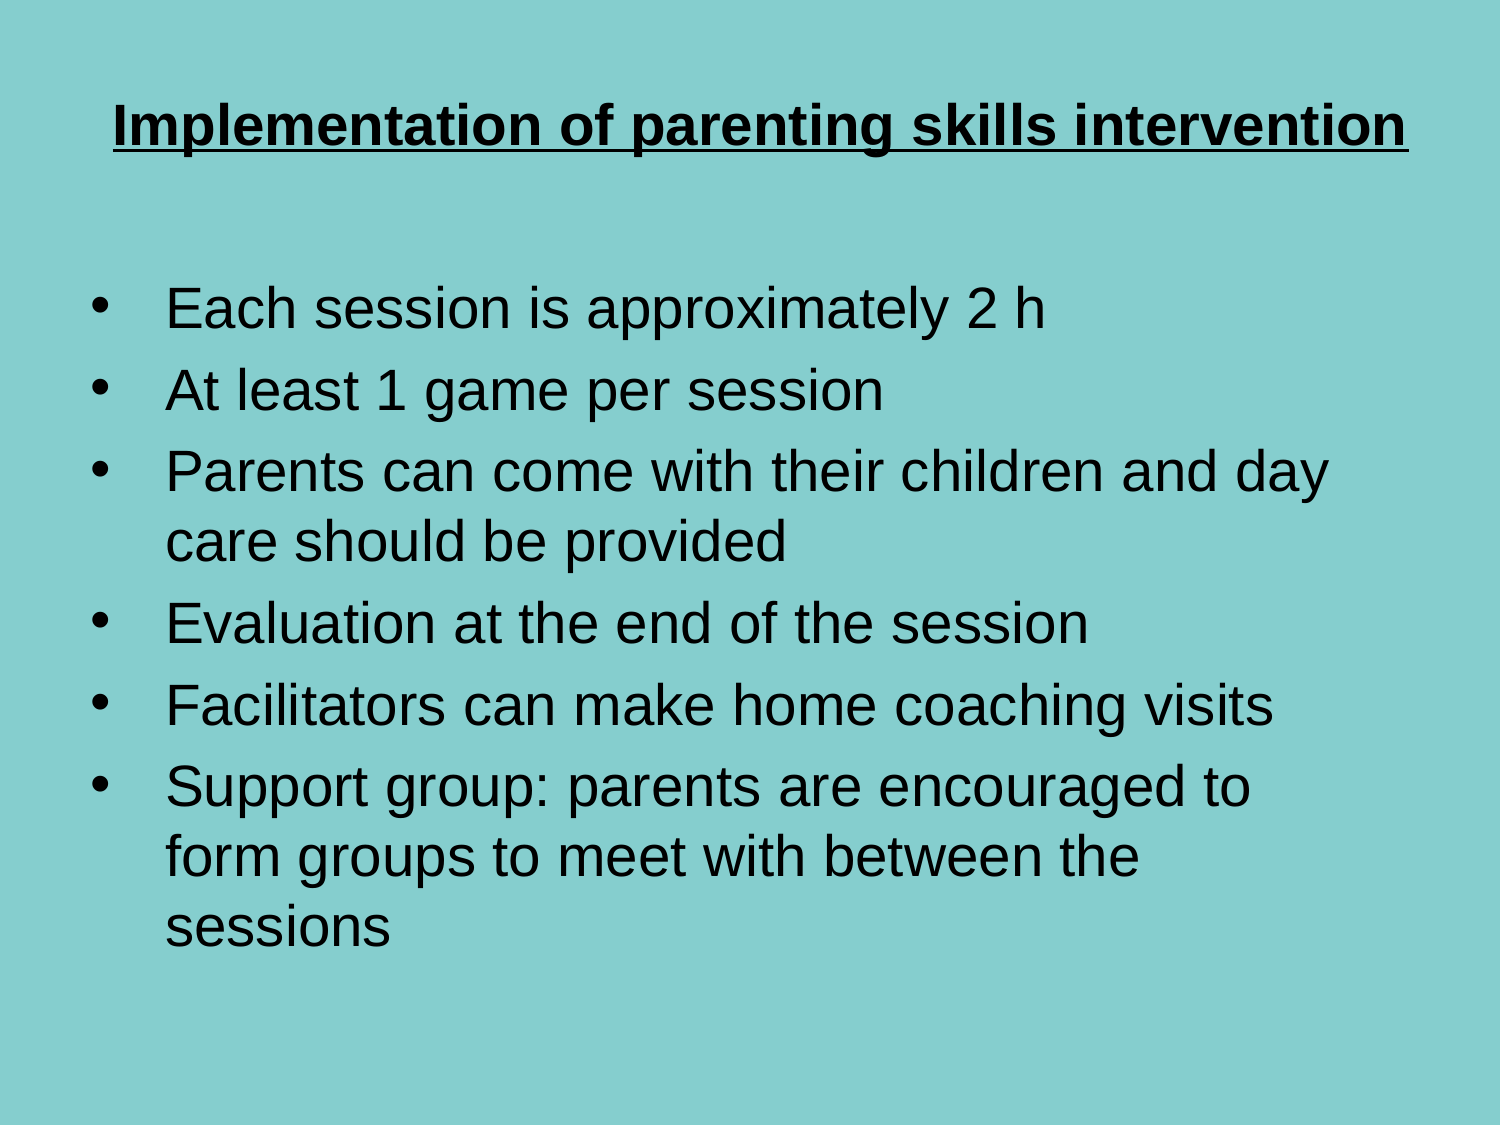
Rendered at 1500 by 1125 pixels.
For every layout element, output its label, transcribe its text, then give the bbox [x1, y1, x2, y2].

title Implementation of parenting skills intervention [112, 87, 1442, 200]
list Each session is approximately 2 h At least 1 game per session Parents can come with their children and day care should be provided Evaluation at the end of the session Facilitators can make home coaching visits Support group: parents are encouraged to form groups to meet with between the sessions [75, 262, 1388, 988]
